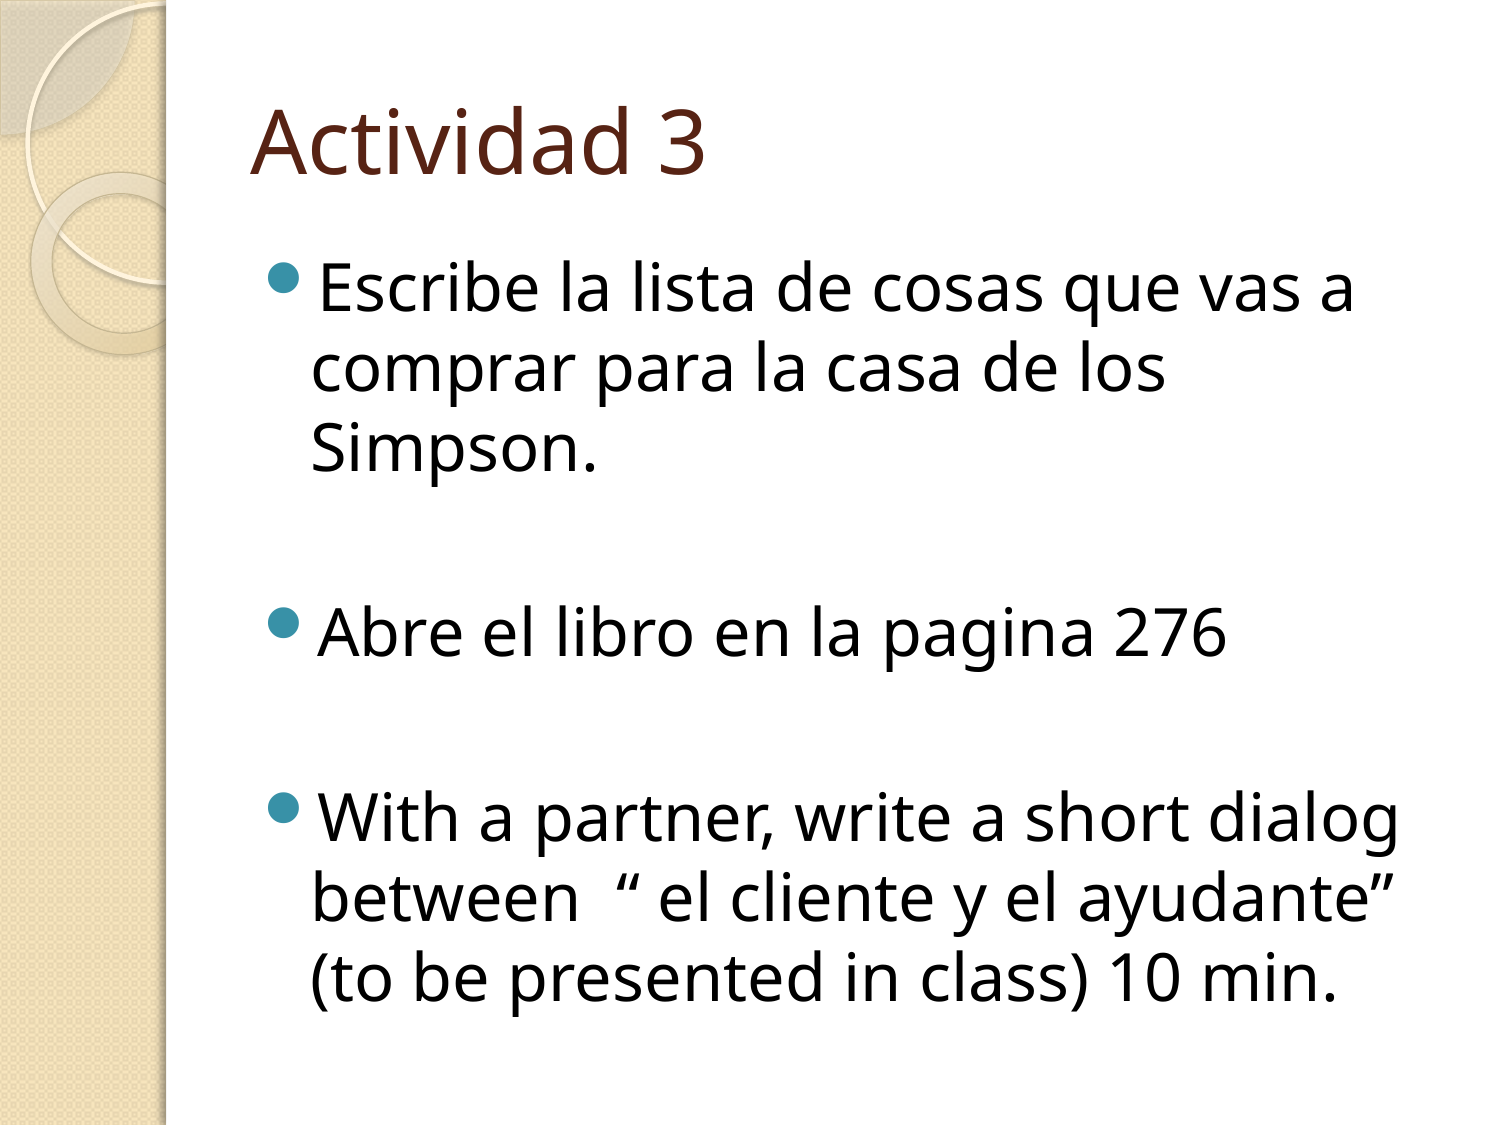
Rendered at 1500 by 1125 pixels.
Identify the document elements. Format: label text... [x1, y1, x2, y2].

title Actividad 3 [235, 45, 1466, 233]
list Escribe la lista de cosas que vas a comprar para la casa de los Simpson. Abre el libro en la pagina 276 With a partner, write a short dialog between “ el cliente y el ayudante” (to be presented in class) 10 min. [235, 237, 1466, 1025]
